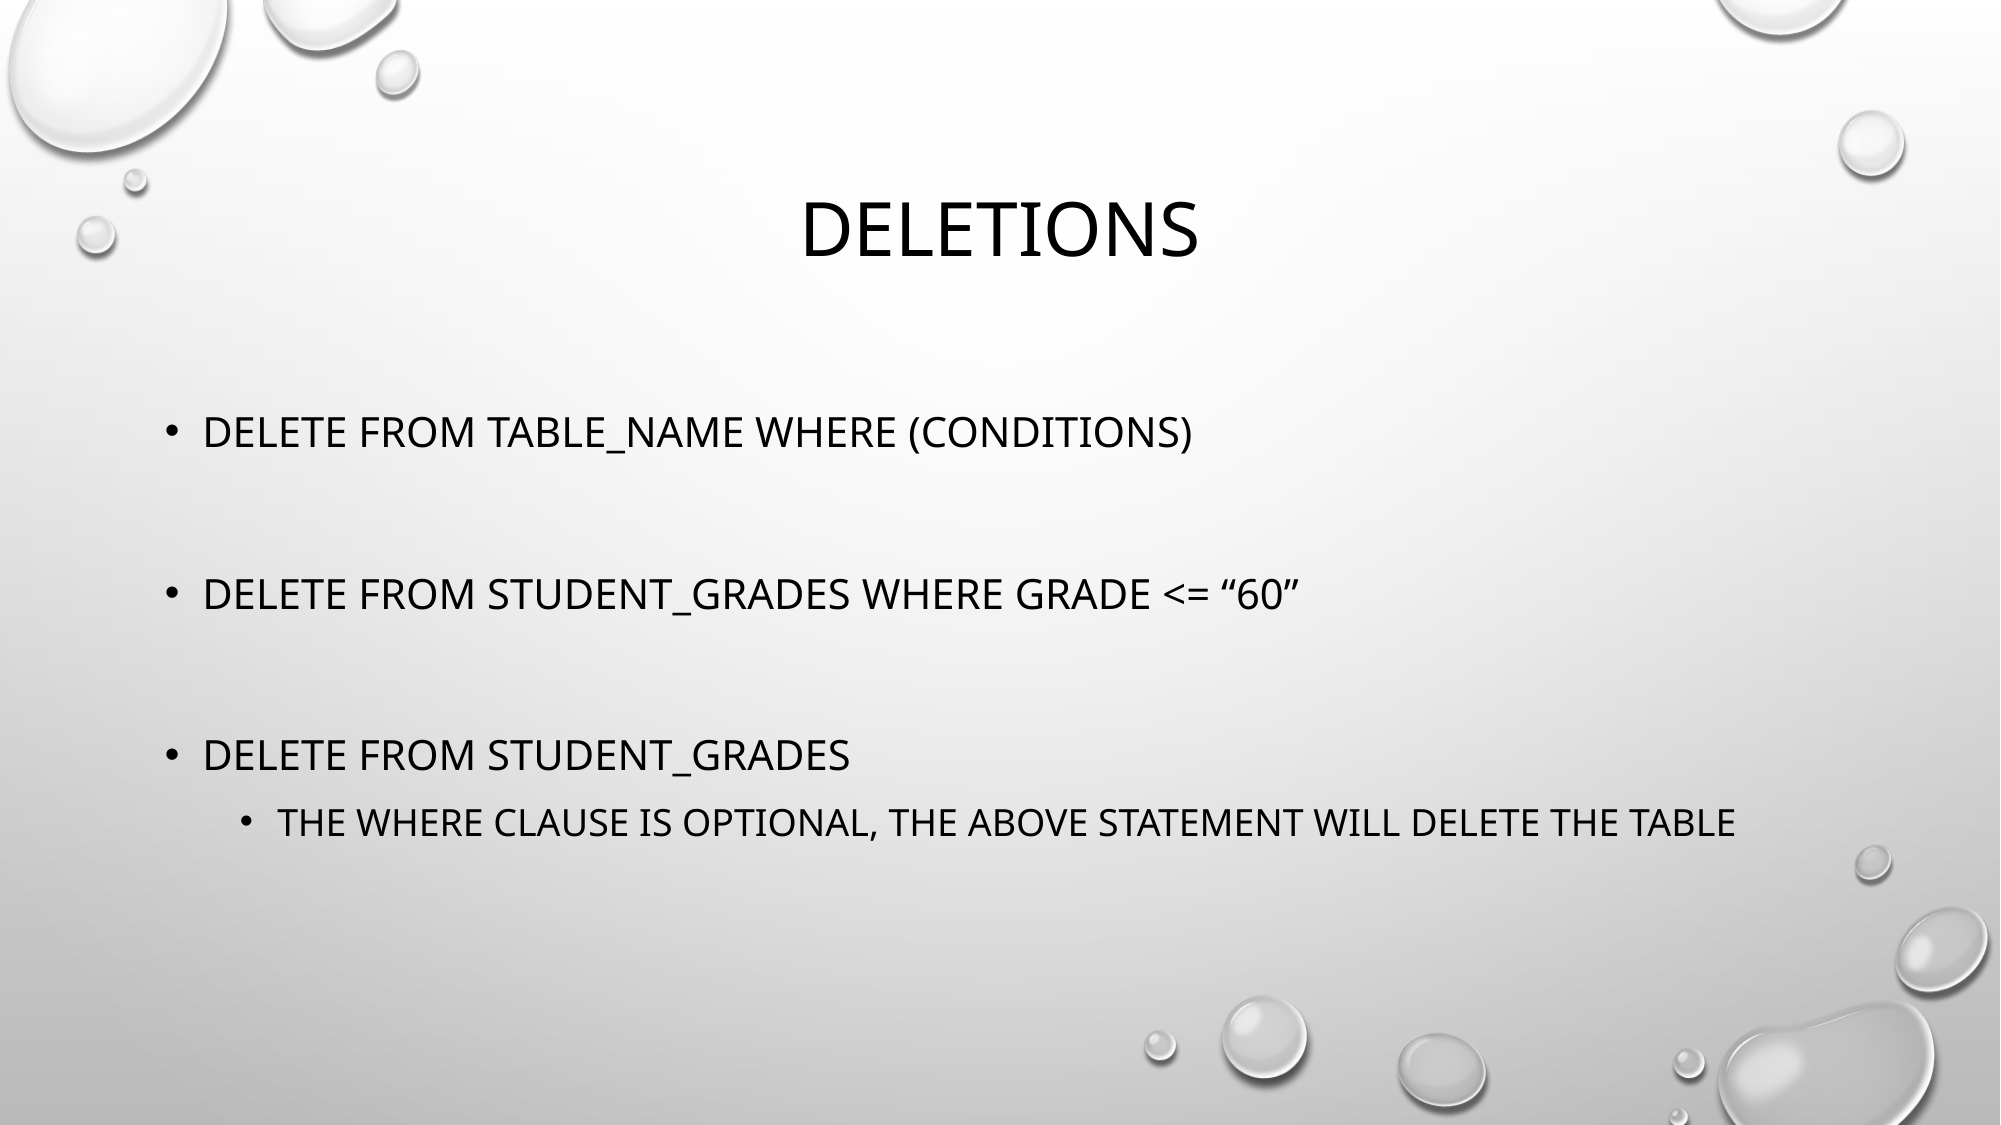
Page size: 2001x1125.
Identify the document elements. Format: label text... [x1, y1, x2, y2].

picture [0, 0, 2000, 1125]
title Deletions [149, 101, 1851, 364]
list Delete from table_name where (conditions) Delete from student_grades where grade <= “60” Delete from student_grades The where clause is optional, the above statement will delete the table [149, 388, 1850, 950]
